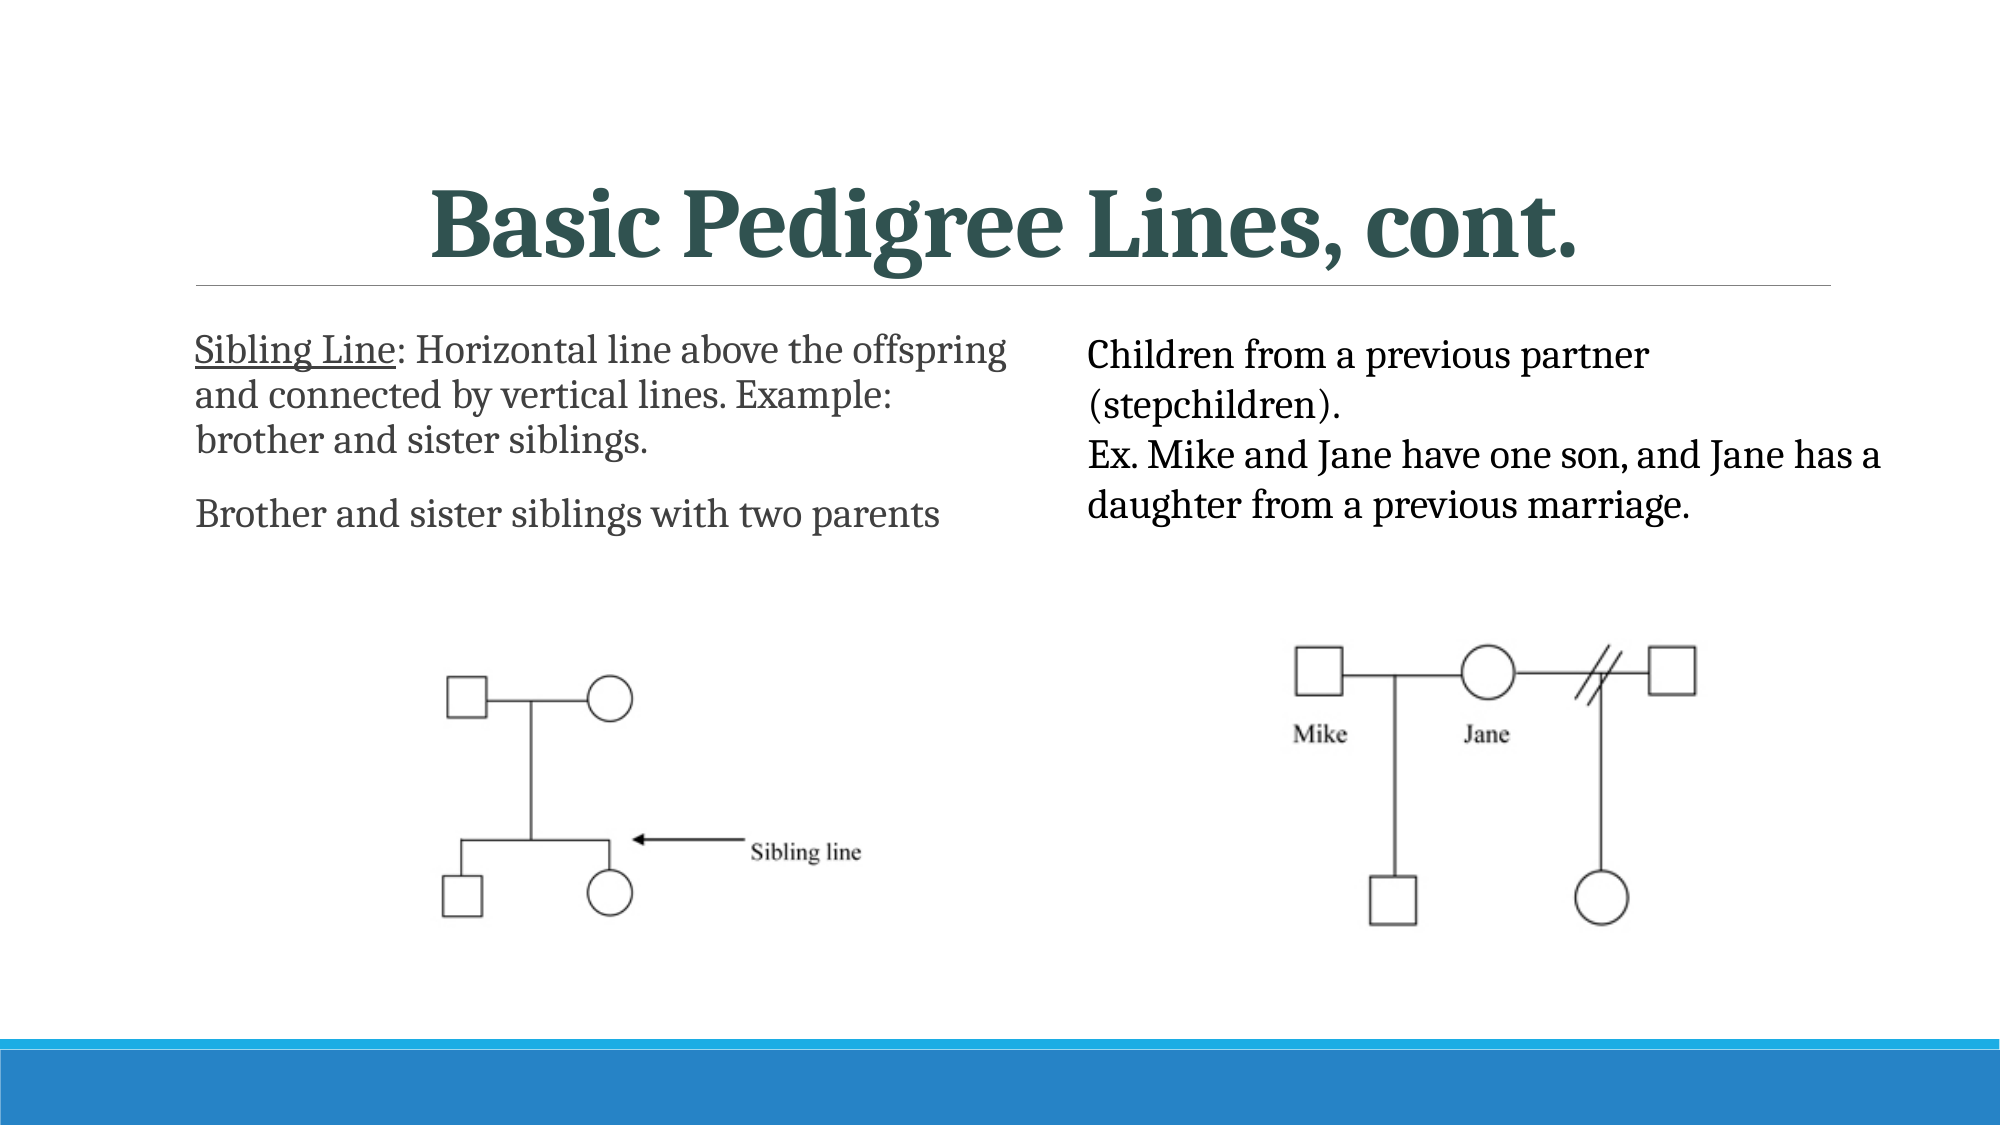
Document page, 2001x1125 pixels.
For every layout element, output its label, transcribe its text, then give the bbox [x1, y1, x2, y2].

text_box Children from a previous partner (stepchildren). Ex. Mike and Jane have one son, and Jane has a daughter from a previous marriage. [1072, 319, 1923, 535]
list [419, 656, 876, 945]
title Basic Pedigree Lines, cont. [180, 47, 1830, 285]
picture [1267, 638, 1729, 945]
list Sibling Line: Horizontal line above the offspring and connected by vertical lines. Example: brother and sister siblings. Brother and sister siblings with two parents [180, 319, 1030, 963]
